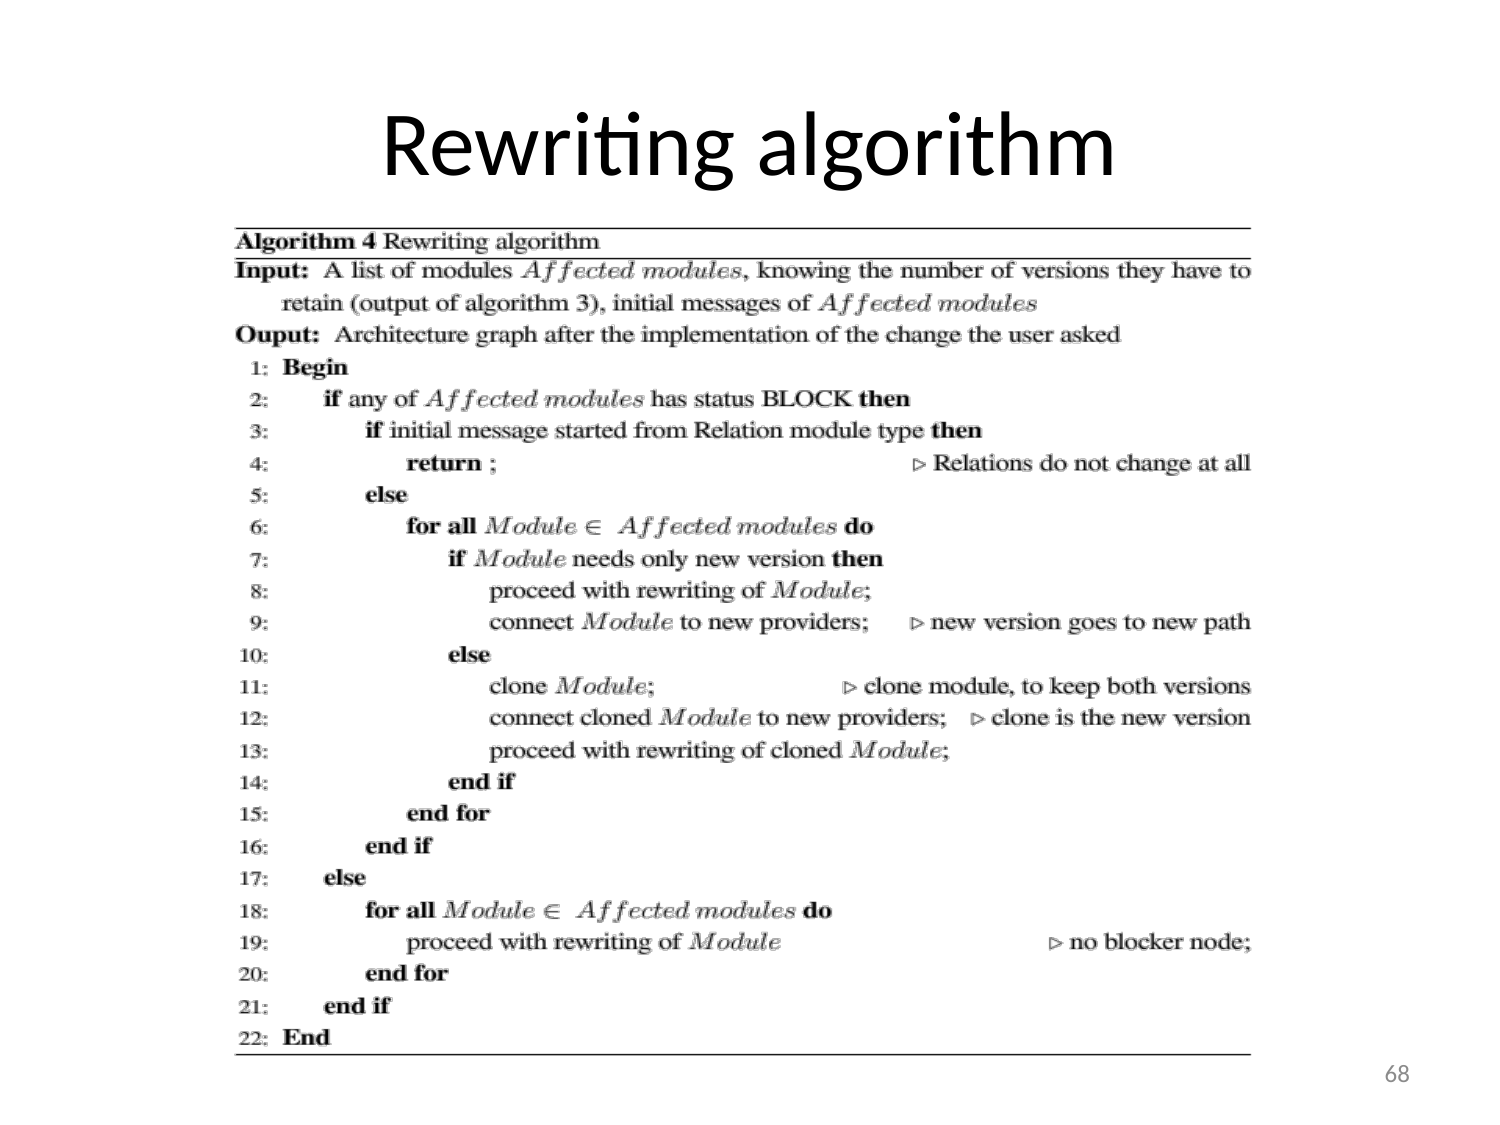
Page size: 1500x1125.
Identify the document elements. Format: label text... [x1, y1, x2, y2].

text_box Rewriting algorithm [75, 45, 1425, 233]
picture [230, 224, 1270, 1062]
slide_number 68 [1074, 1042, 1425, 1103]
